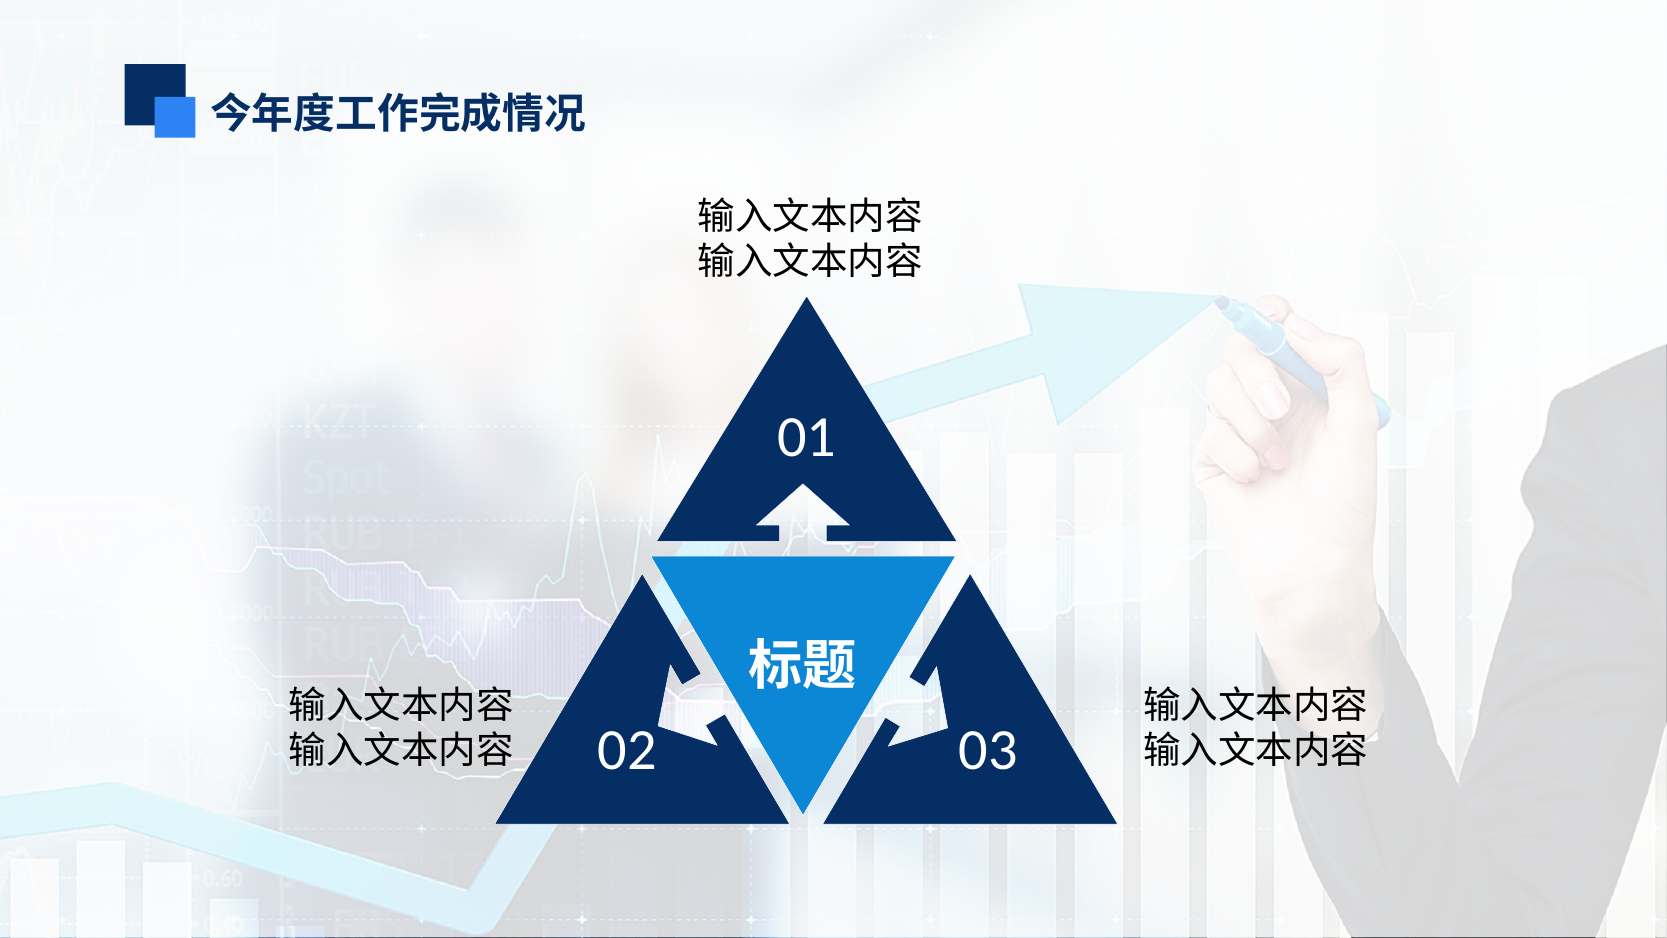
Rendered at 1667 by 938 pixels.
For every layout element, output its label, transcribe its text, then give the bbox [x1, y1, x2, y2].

text_box 输入文本内容 输入文本内容 [651, 183, 969, 290]
text_box 标题 [648, 554, 958, 818]
text_box 输入文本内容 输入文本内容 [1097, 673, 1415, 779]
text_box 02 [492, 571, 792, 827]
text_box 03 [820, 571, 1120, 827]
text_box [123, 62, 188, 127]
text_box 今年度工作完成情况 [195, 78, 621, 144]
text_box 输入文本内容 输入文本内容 [242, 673, 560, 779]
text_box 01 [654, 293, 959, 544]
text_box [153, 95, 197, 140]
